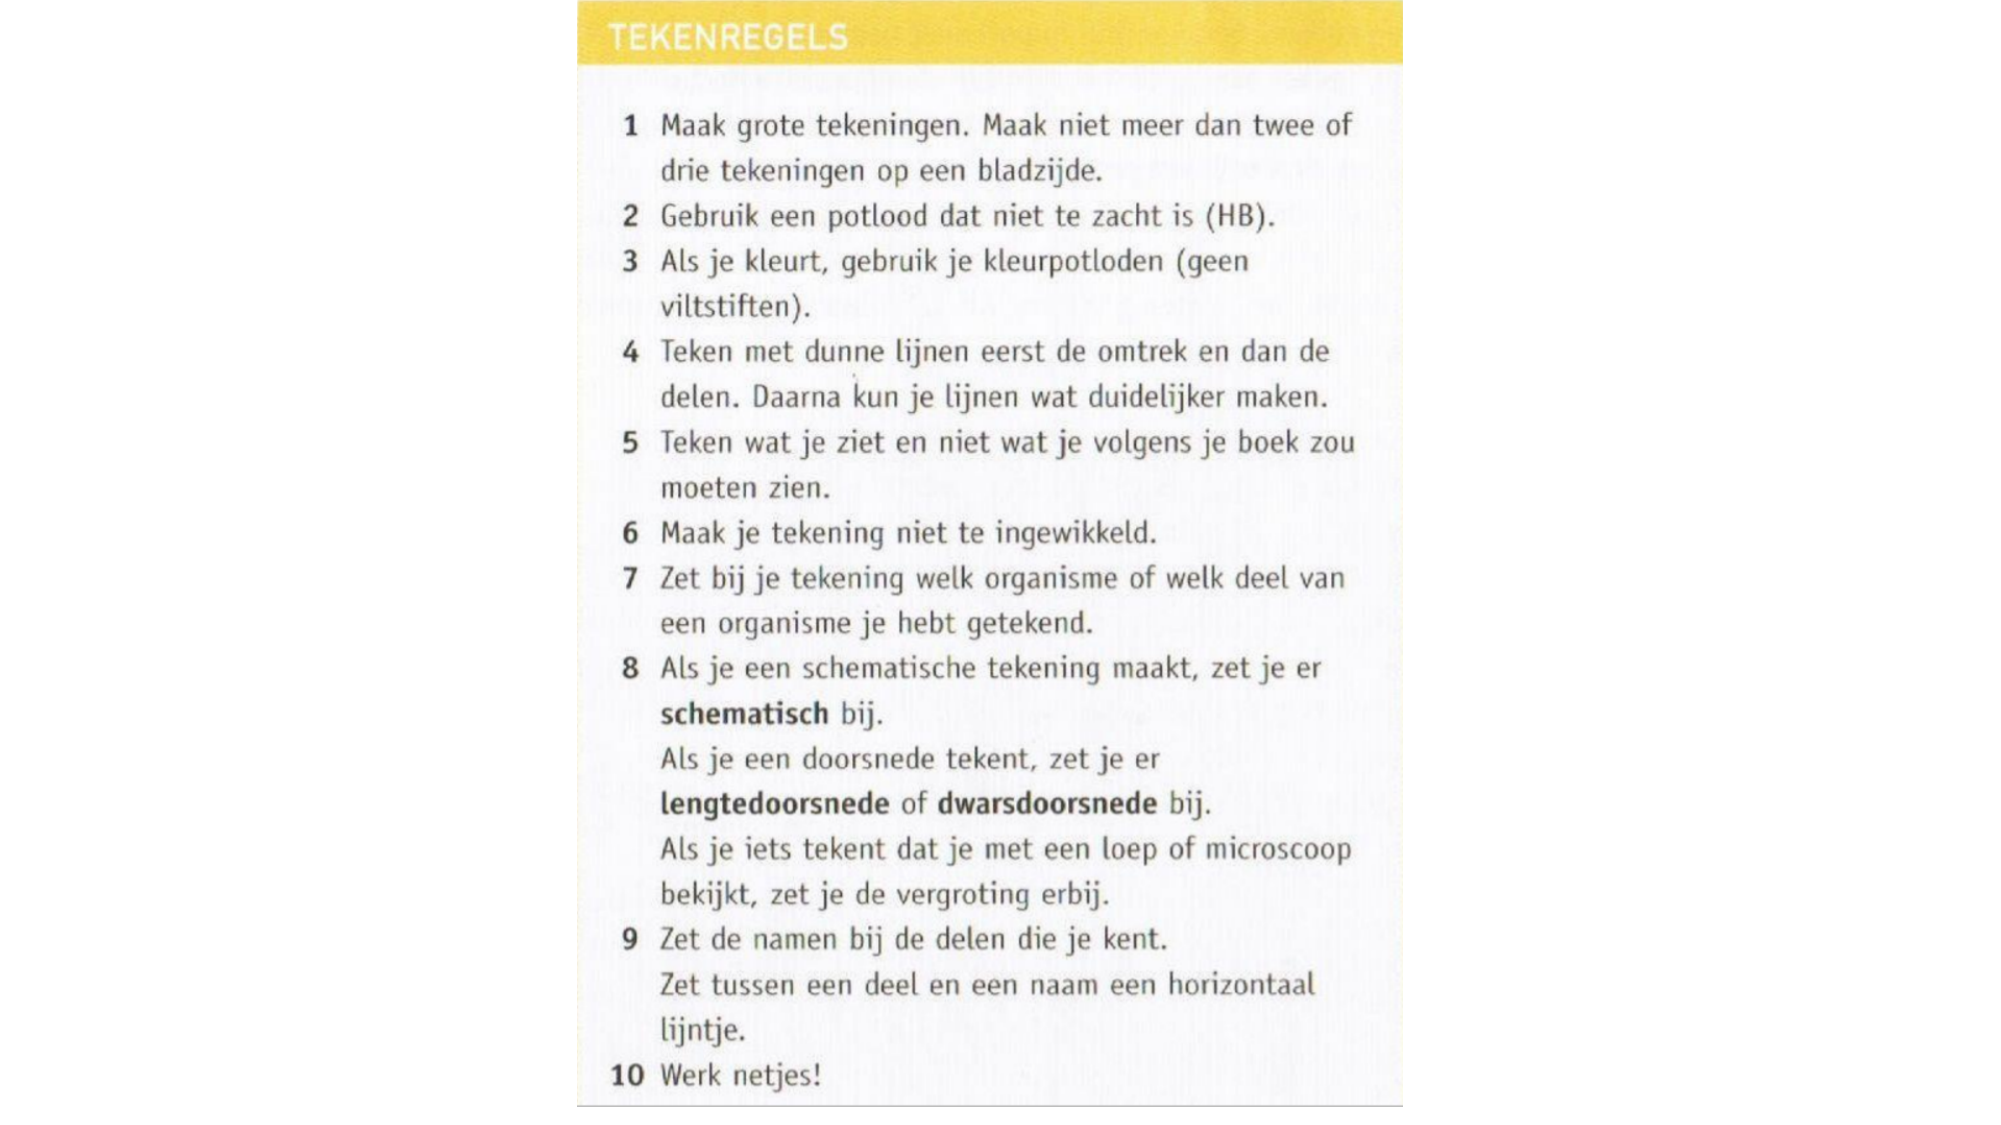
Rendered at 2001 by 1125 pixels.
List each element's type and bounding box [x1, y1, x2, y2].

picture [577, 0, 1403, 1107]
